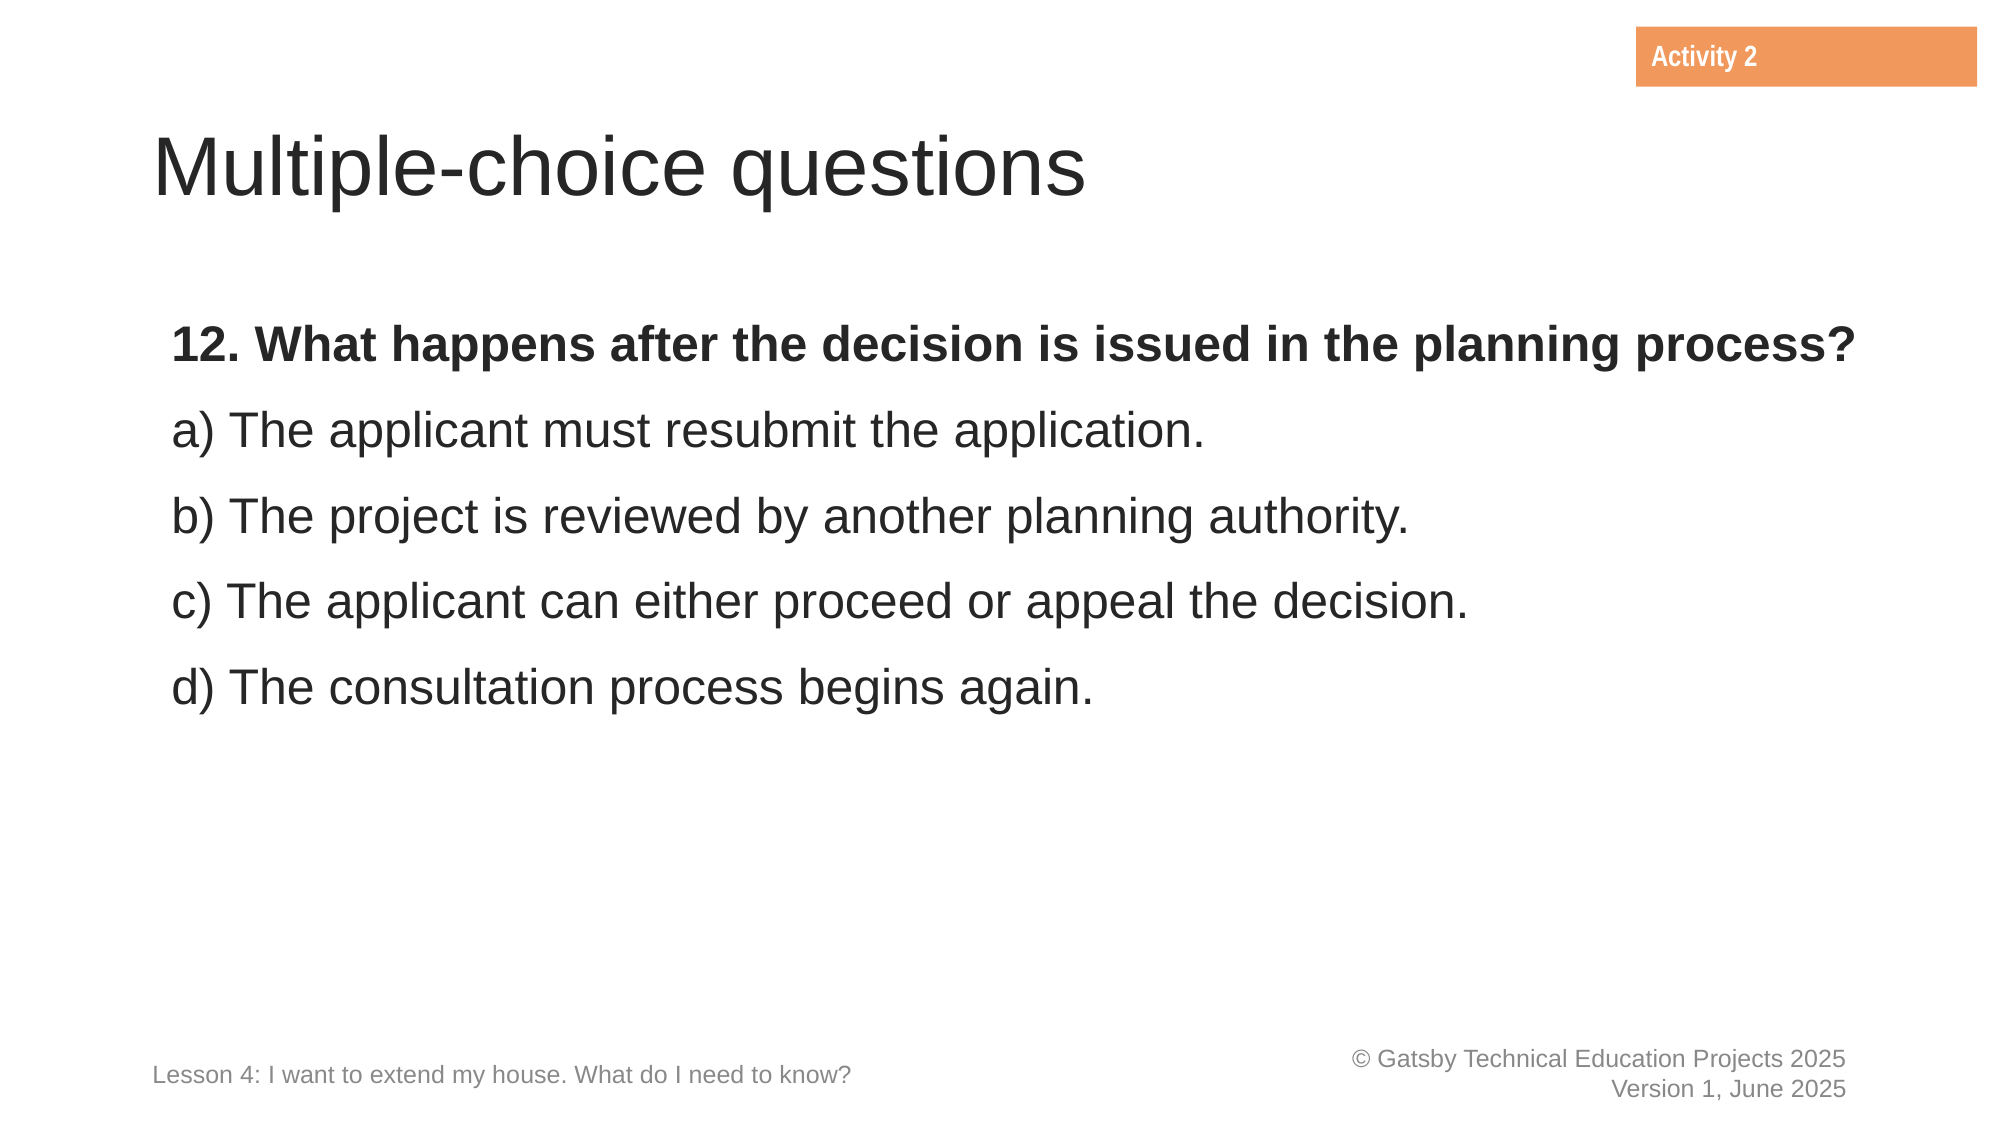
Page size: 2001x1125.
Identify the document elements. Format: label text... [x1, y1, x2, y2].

list Lesson 4: I want to extend my house. What do I need to know? [137, 1042, 876, 1103]
list 12. What happens after the decision is issued in the planning process? a) The applicant must resubmit the application. b) The project is reviewed by another planning authority. c) The applicant can either proceed or appeal the decision. d) The consultation process begins again. [137, 299, 1978, 1014]
title Multiple-choice questions [137, 59, 1863, 278]
list Activity 2 [1636, 26, 1978, 87]
